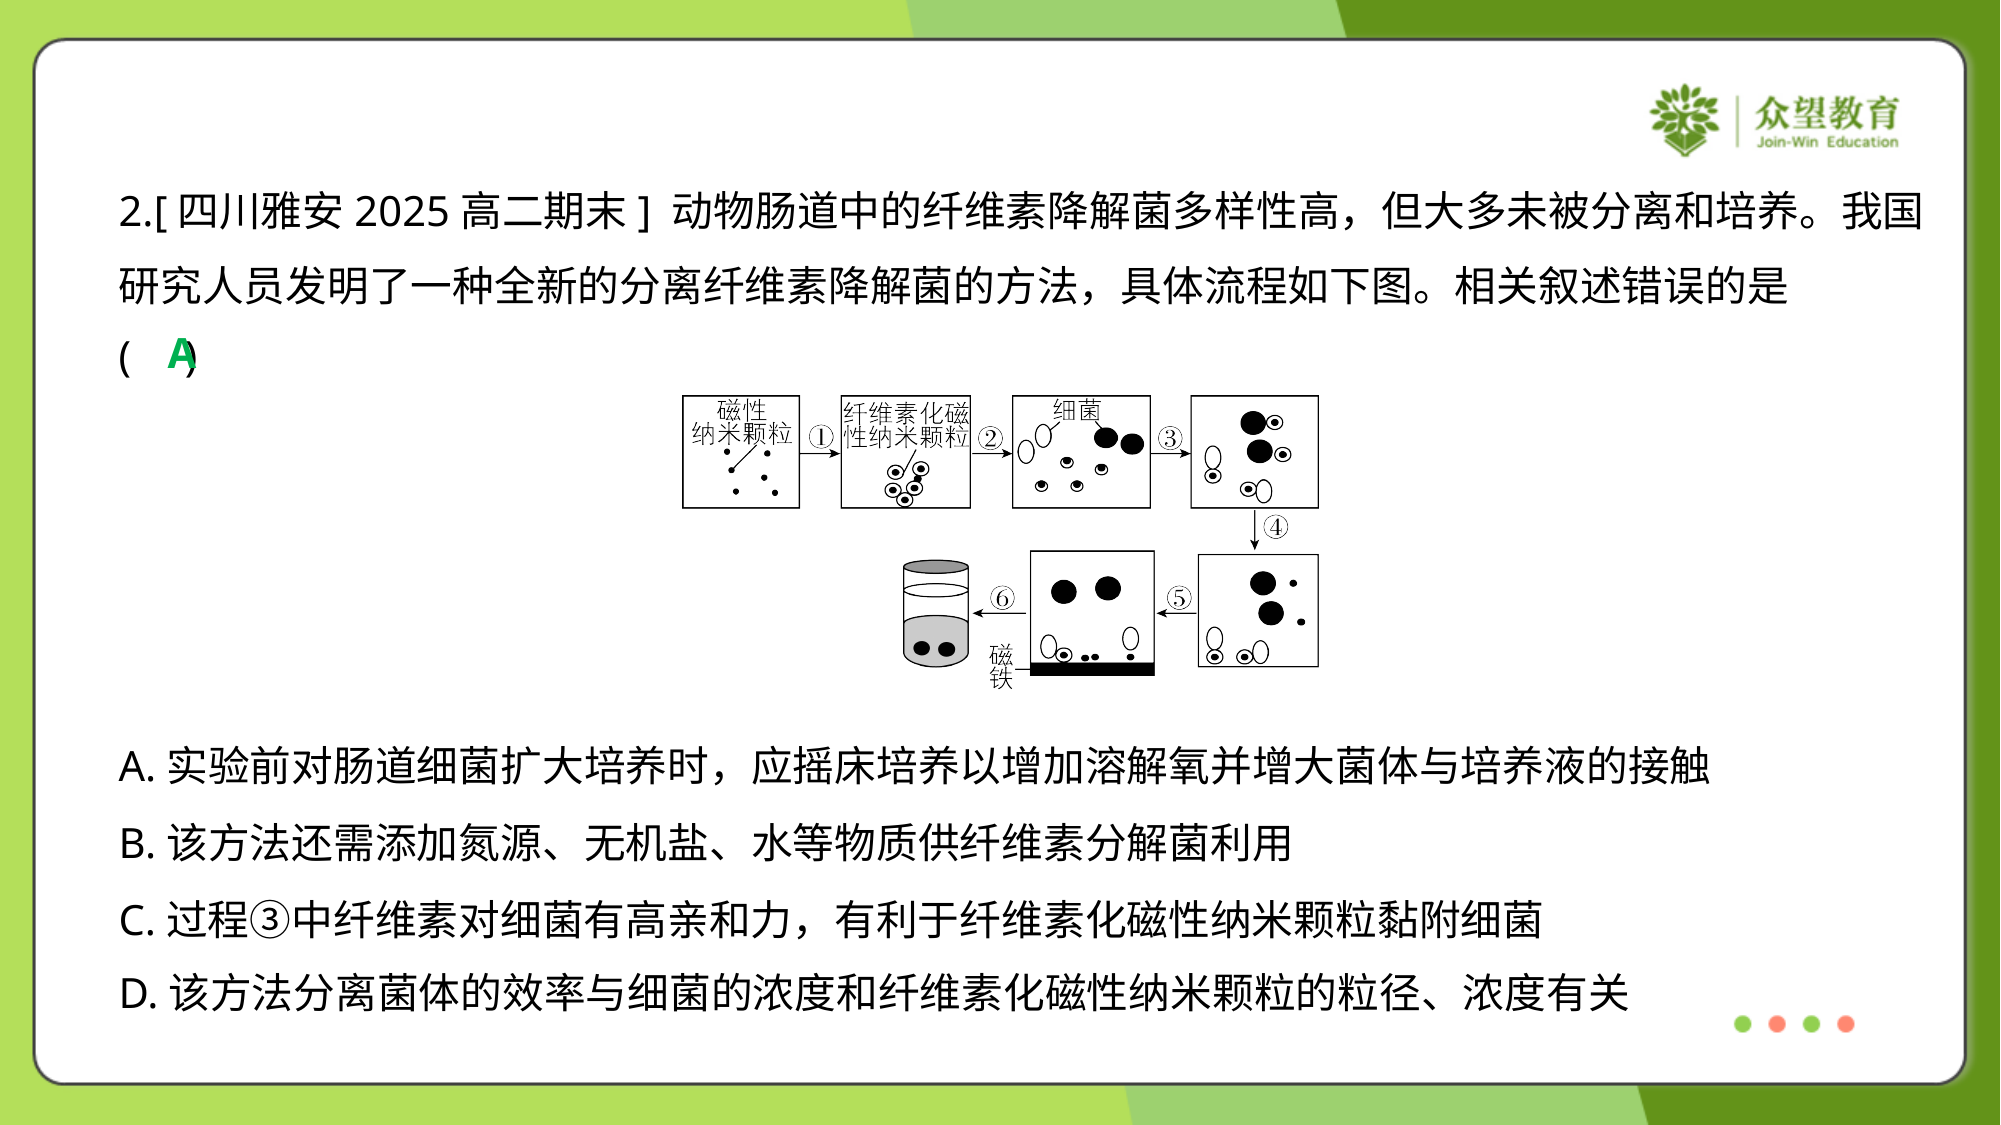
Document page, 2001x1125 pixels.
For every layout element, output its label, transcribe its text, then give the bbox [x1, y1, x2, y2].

text_box A [151, 306, 213, 371]
text_box A.实验前对肠道细菌扩大培养时，应摇床培养以增加溶解氧并增大菌体与培养液的接触 B.该方法还需添加氮源、无机盐、水等物质供纤维素分解菌利用 C.过程③中纤维素对细菌有高亲和力，有利于纤维素化磁性纳米颗粒黏附细菌 D.该方法分离菌体的效率与细菌的浓度和纤维素化磁性纳米颗粒的粒径、浓度有关 [118, 714, 1883, 1010]
text_box 2.[四川雅安2025高二期末] 动物肠道中的纤维素降解菌多样性高，但大多未被分离和培养。我国 研究人员发明了一种全新的分离纤维素降解菌的方法，具体流程如下图。相关叙述错误的是 ( ) [118, 159, 1883, 373]
picture [0, 0, 2000, 1125]
